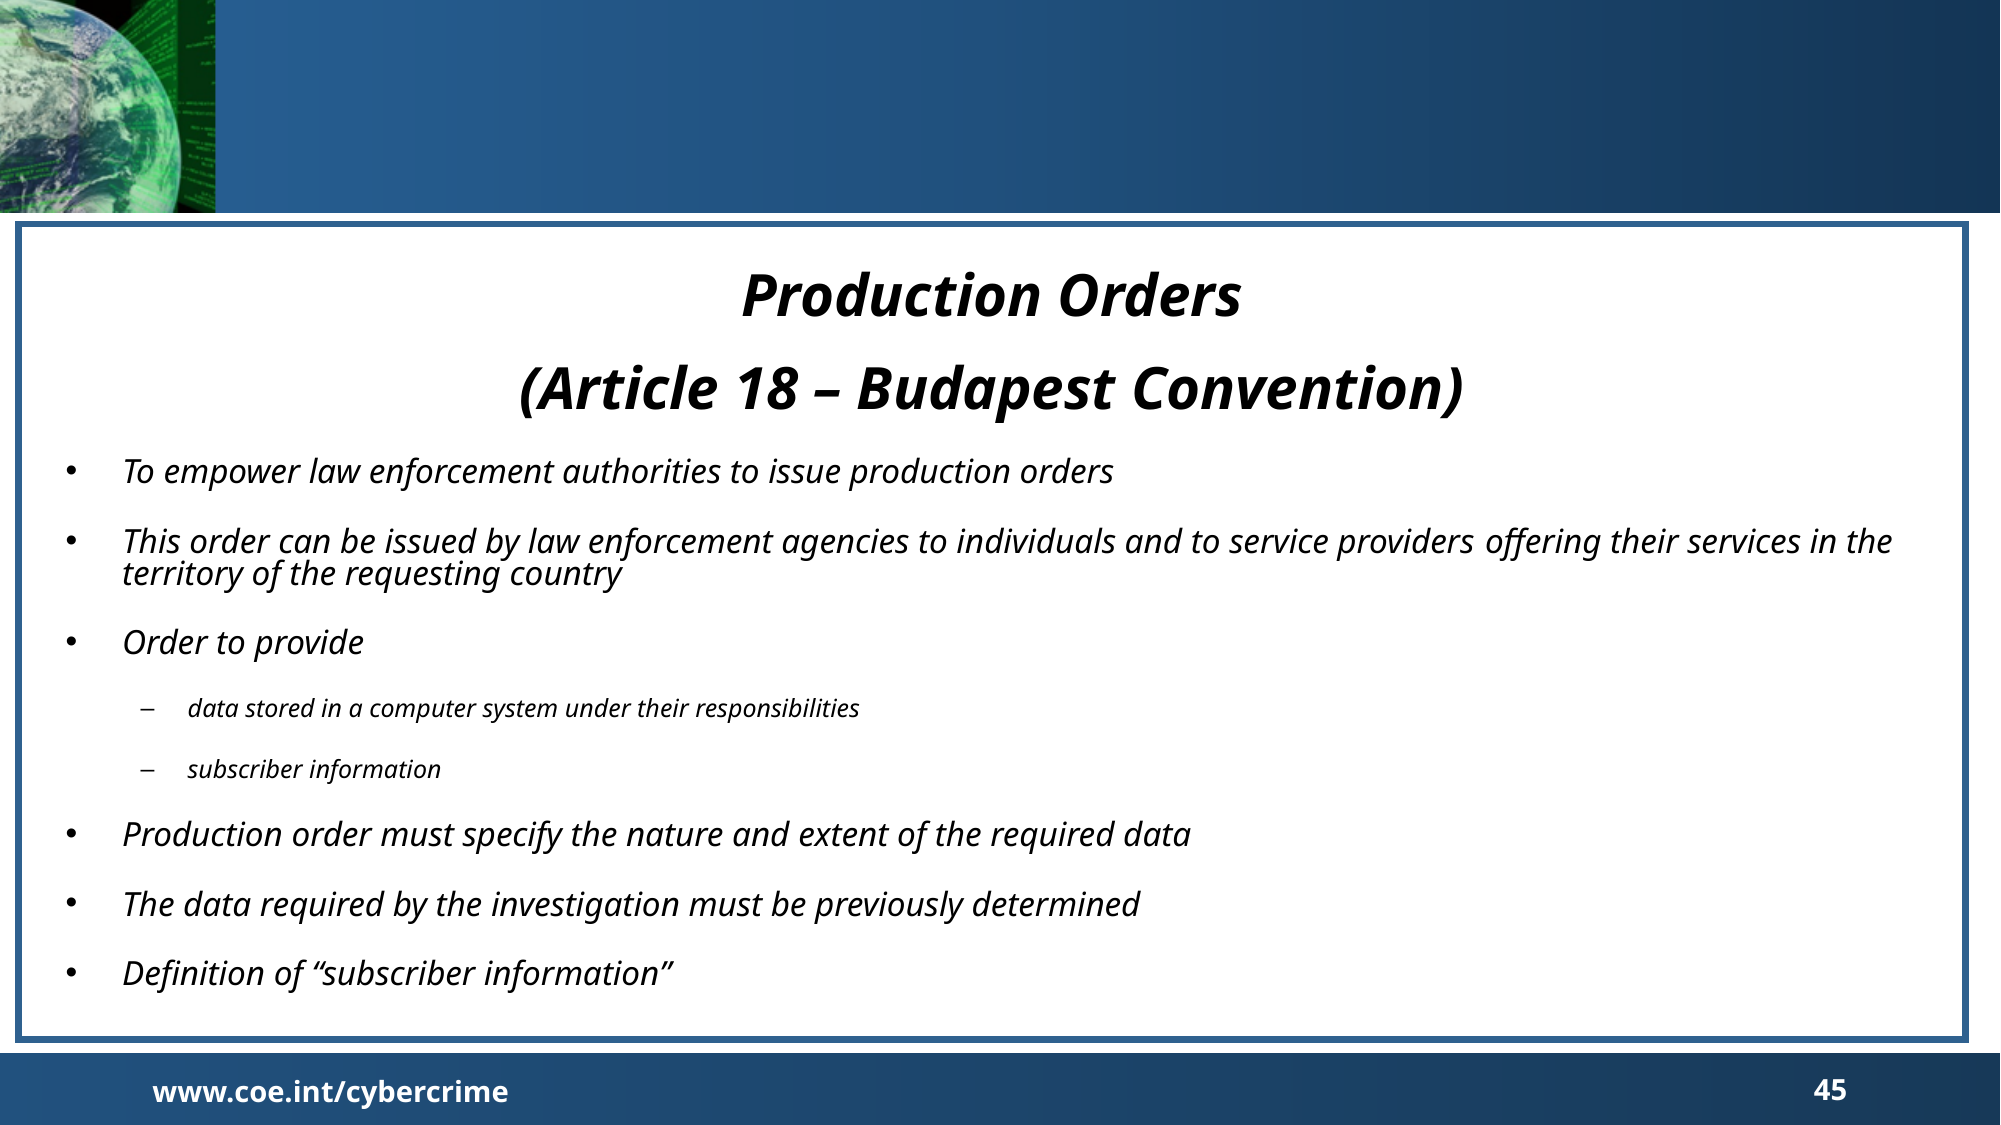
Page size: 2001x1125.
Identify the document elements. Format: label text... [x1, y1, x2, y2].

slide_number 45 [1412, 1061, 1863, 1121]
picture [0, 0, 2000, 213]
text_box Production Orders (Article 18 – Budapest Convention) To empower law enforcement authorities to issue production orders This order can be issued by law enforcement agencies to individuals and to service providers offering their services in the territory of the requesting country Order to provide data stored in a computer system under their responsibilities subscriber information Production order must specify the nature and extent of the required data The data required by the investigation must be previously determined Definition of “subscriber information” [18, 223, 1966, 1040]
slide_number www.coe.int/cybercrime [137, 1061, 588, 1121]
